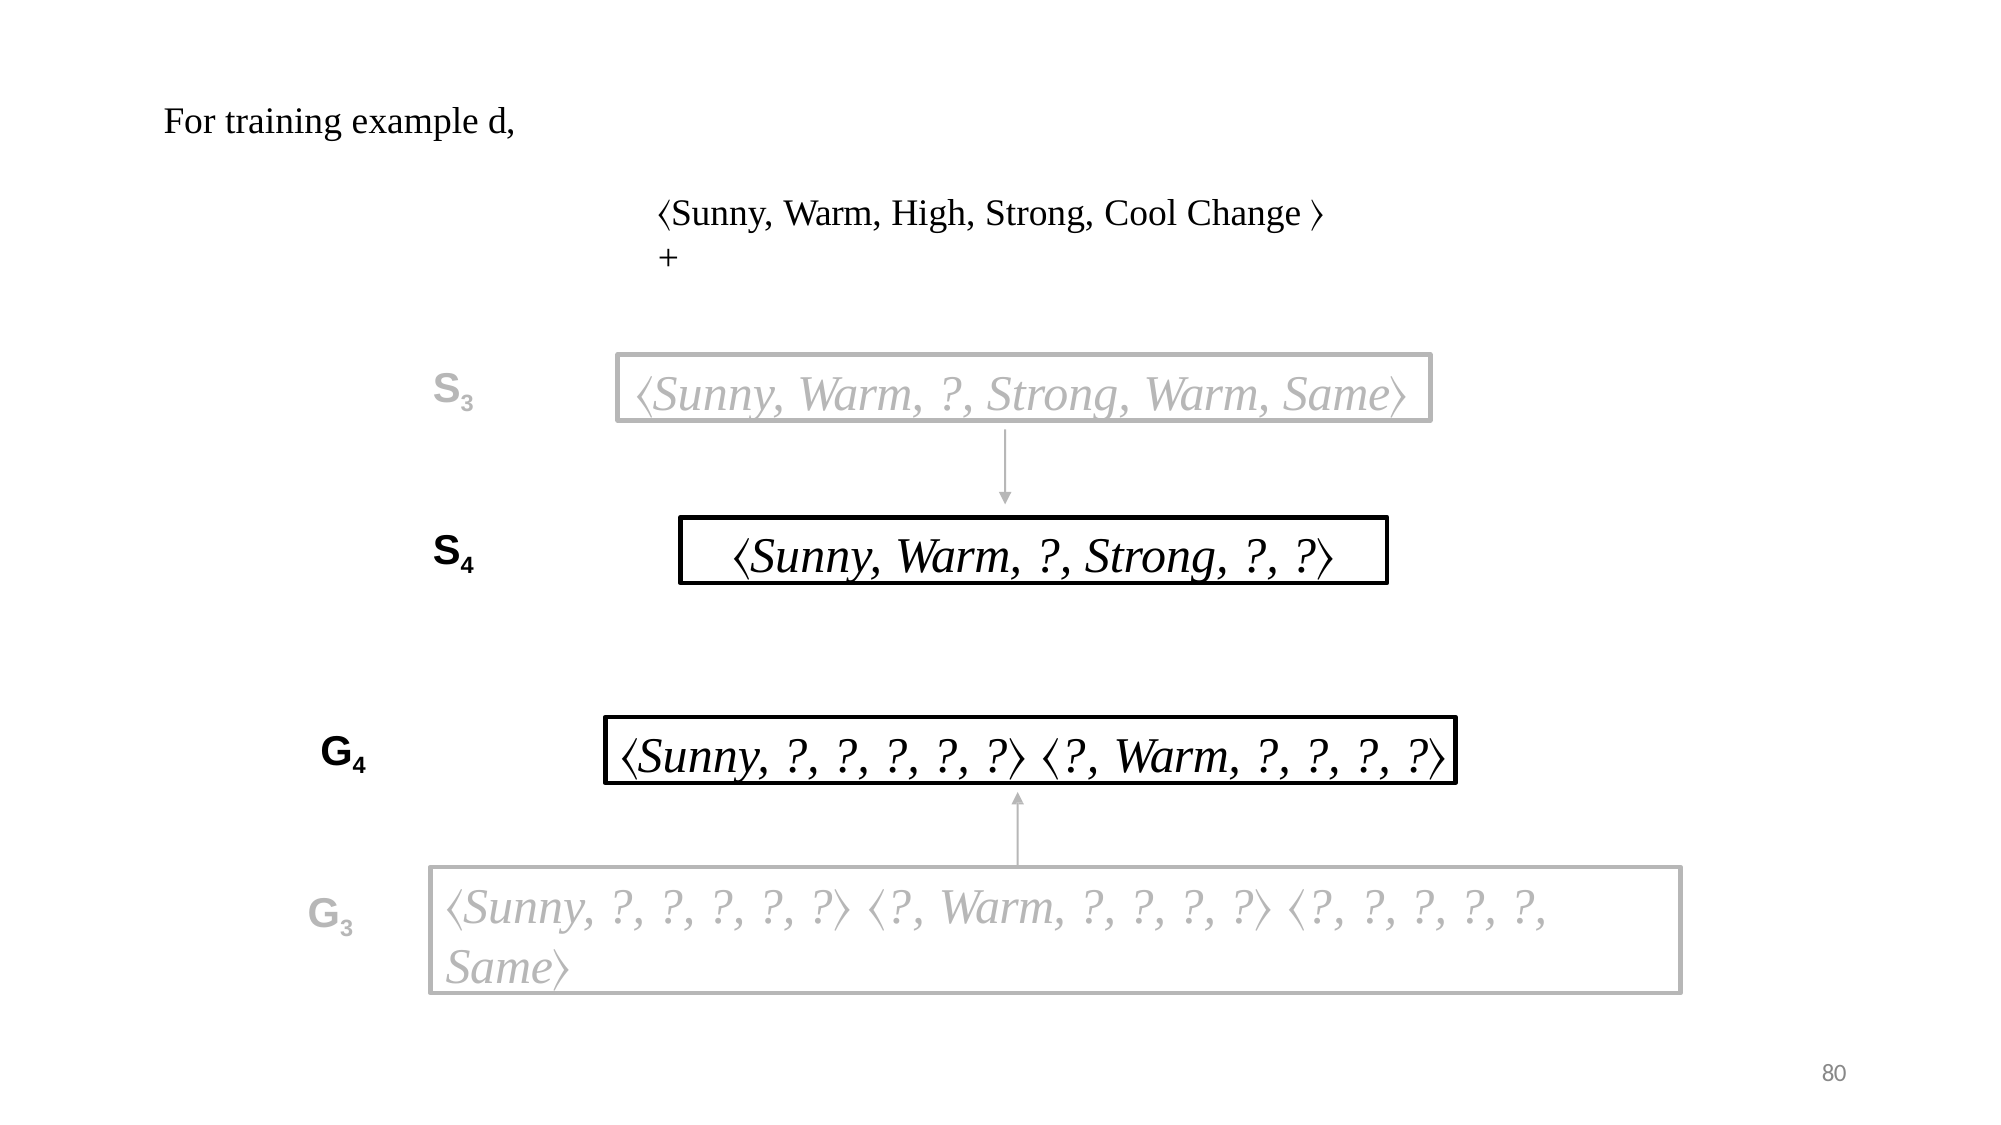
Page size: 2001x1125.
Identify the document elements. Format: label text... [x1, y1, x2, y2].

text_box 〈Sunny, Warm, ?, Strong, ?, ?〉 [680, 517, 1388, 583]
text_box 〈Sunny, ?, ?, ?, ?, ?〉 〈?, Warm, ?, ?, ?, ?〉 〈?, ?, ?, ?, ?, Same〉 [430, 867, 1681, 994]
text_box For training example d, 〈Sunny, Warm, High, Strong, Cool Change 〉 + [161, 93, 1355, 278]
text_box [1011, 791, 1024, 867]
slide_number 80 [1815, 1060, 1856, 1125]
text_box G3 [301, 883, 363, 941]
text_box [998, 429, 1012, 505]
text_box 〈Sunny, Warm, ?, Strong, Warm, Same〉 [617, 354, 1431, 421]
text_box G4 [314, 721, 375, 779]
text_box 〈Sunny, ?, ?, ?, ?, ?〉 〈?, Warm, ?, ?, ?, ?〉 [605, 717, 1456, 783]
text_box S4 [426, 521, 483, 579]
text_box S3 [426, 358, 483, 416]
